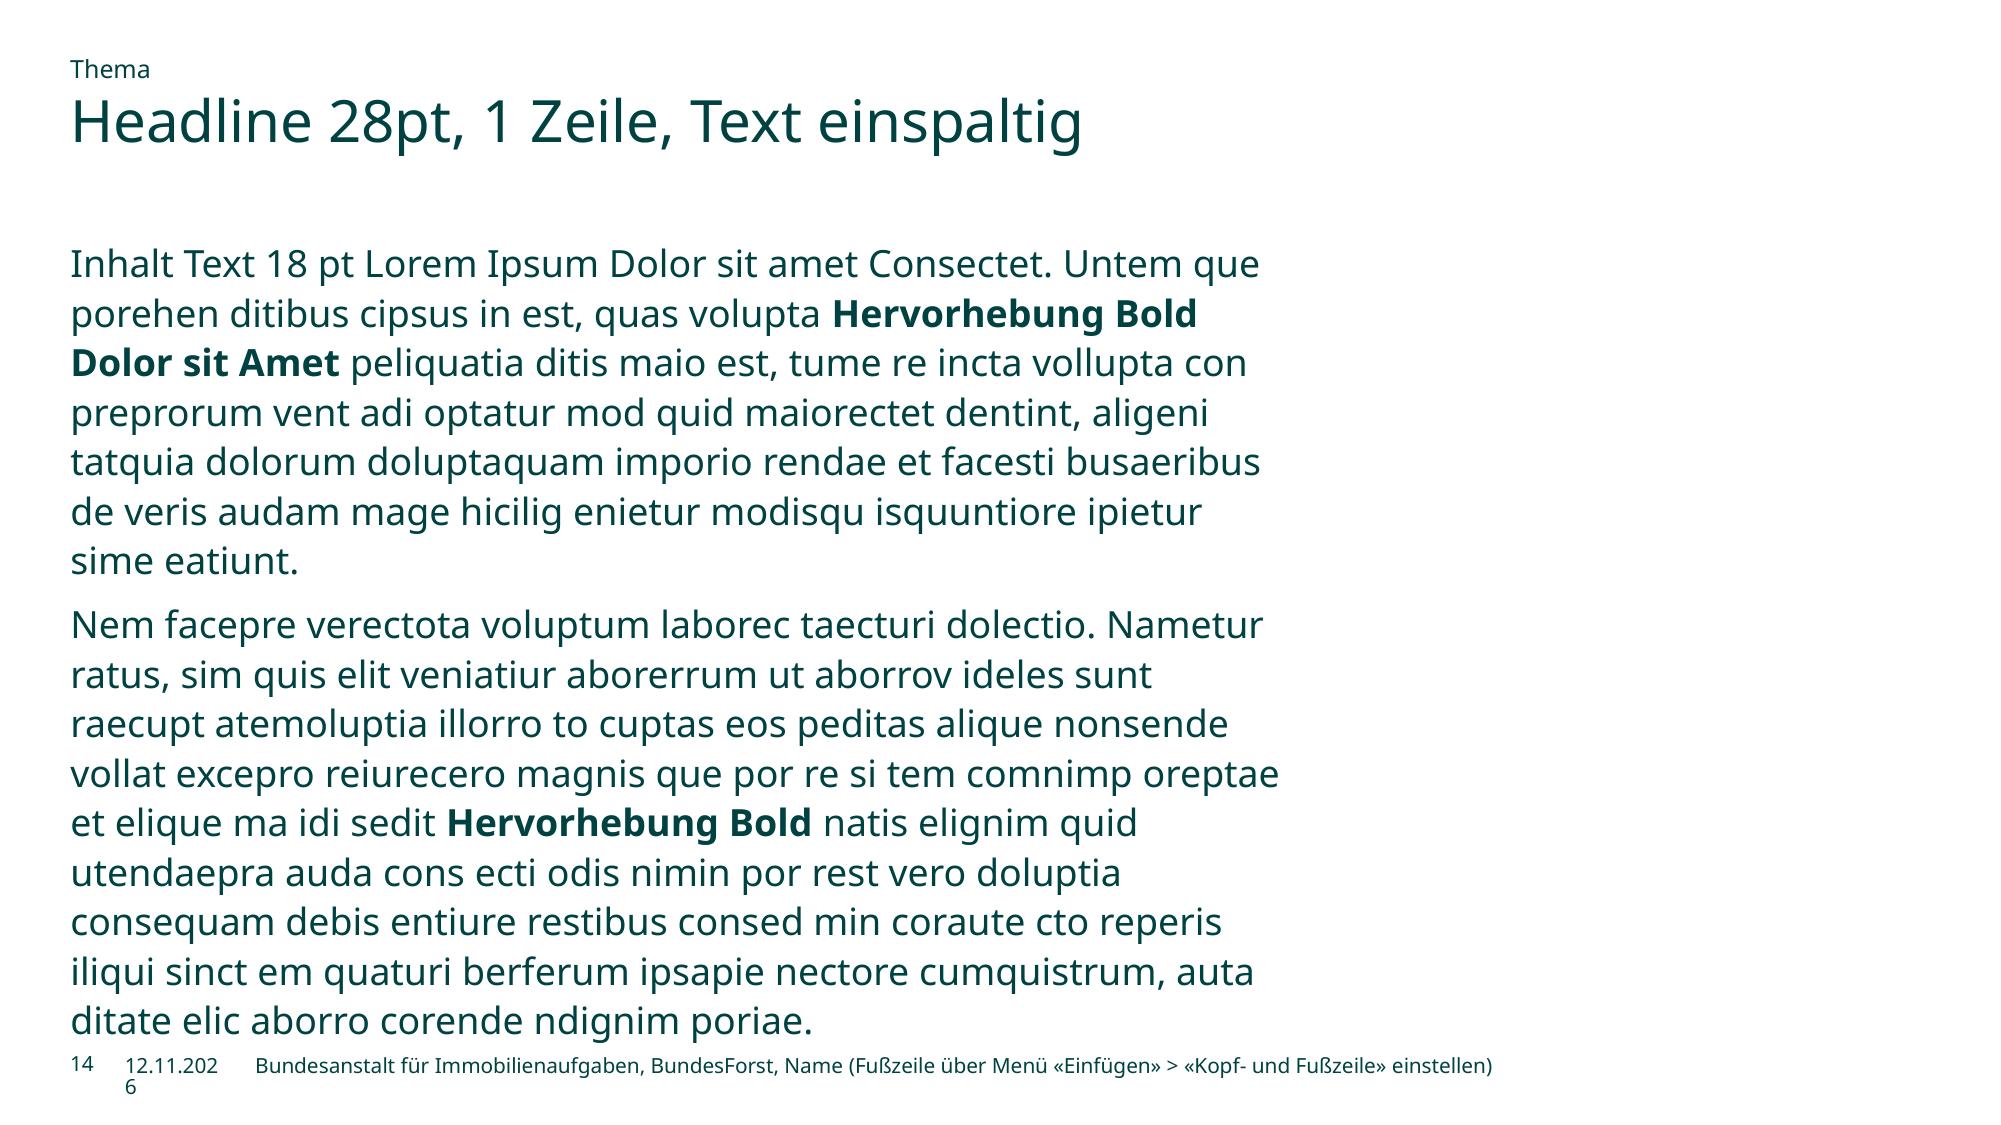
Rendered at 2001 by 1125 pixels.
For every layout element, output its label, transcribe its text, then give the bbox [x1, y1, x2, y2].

list Inhalt Text 18 pt Lorem Ipsum Dolor sit amet Consectet. Untem que porehen ditibus cipsus in est, quas volupta Hervorhebung Bold Dolor sit Amet peliquatia ditis maio est, tume re incta vollupta con preprorum vent adi optatur mod quid maiorectet dentint, aligeni tatquia dolorum doluptaquam imporio rendae et facesti busaeribus de veris audam mage hicilig enietur modisqu isquuntiore ipietur sime eatiunt. Nem facepre verectota voluptum laborec taecturi dolectio. Nametur ratus, sim quis elit veniatiur aborerrum ut aborrov ideles sunt raecupt atemoluptia illorro to cuptas eos peditas alique nonsende vollat excepro reiurecero magnis que por re si tem comnimp oreptae et elique ma idi sedit Hervorhebung Bold natis elignim quid utendaepra auda cons ecti odis nimin por rest vero doluptia consequam debis entiure restibus consed min coraute cto reperis iliqui sinct em quaturi berferum ipsapie nectore cumquistrum, auta ditate elic aborro corende ndignim poriae. [70, 235, 1286, 1034]
title Headline 28pt, 1 Zeile, Text einspaltig [70, 91, 1286, 234]
list Thema [70, 50, 1887, 80]
slide_number 14 [70, 1052, 118, 1077]
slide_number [124, 1052, 226, 1077]
footer Bundesanstalt für Immobilienaufgaben, BundesForst, Name (Fußzeile über Menü «Einfügen» > «Kopf- und Fußzeile» einstellen) [255, 1052, 1933, 1077]
